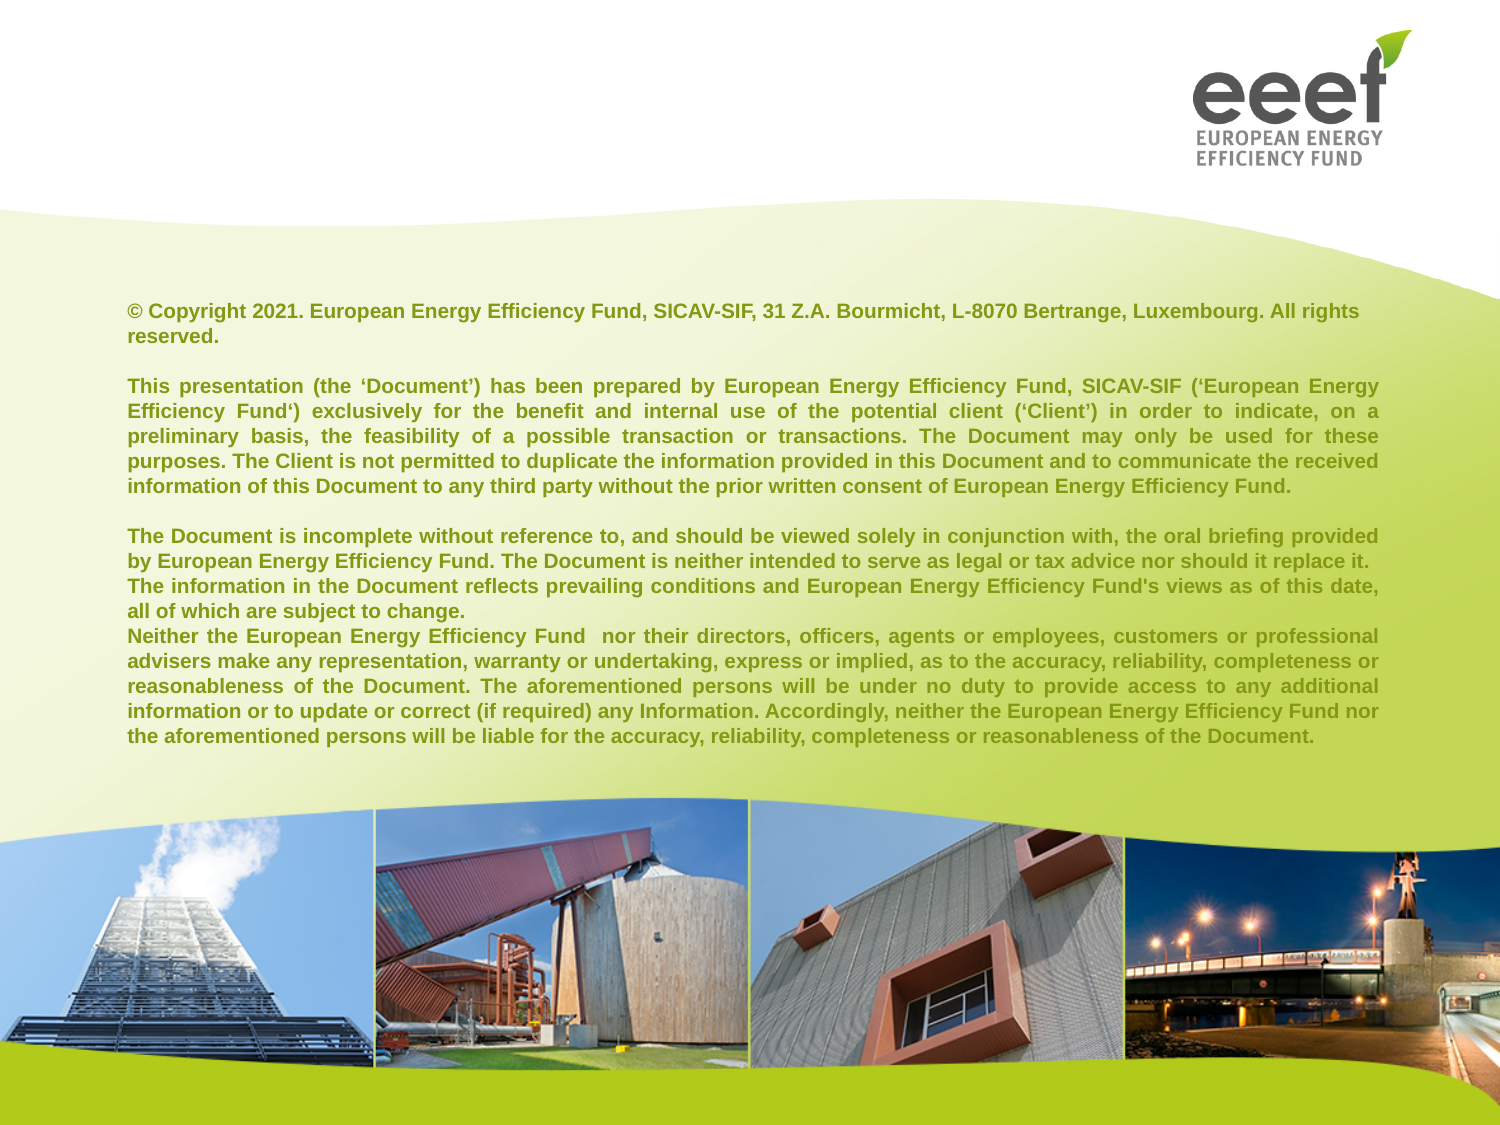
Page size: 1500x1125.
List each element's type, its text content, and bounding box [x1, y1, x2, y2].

picture [0, 0, 1500, 1125]
title © Copyright 2021. European Energy Efficiency Fund, SICAV-SIF, 31 Z.A. Bourmicht, L-8070 Bertrange, Luxembourg. All rights reserved. This presentation (the ‘Document’) has been prepared by European Energy Efficiency Fund, SICAV-SIF (‘European Energy Efficiency Fund‘) exclusively for the benefit and internal use of the potential client (‘Client’) in order to indicate, on a preliminary basis, the feasibility of a possible transaction or transactions. The Document may only be used for these purposes. The Client is not permitted to duplicate the information provided in this Document and to communicate the received information of this Document to any third party without the prior written consent of European Energy Efficiency Fund. The Document is incomplete without reference to, and should be viewed solely in conjunction with, the oral briefing provided by European Energy Efficiency Fund. The Document is neither intended to serve as legal or tax advice nor should it replace it. The information in the Document reflects prevailing conditions and European Energy Efficiency Fund's views as of this date, all of which are subject to change. Neither the European Energy Efficiency Fund nor their directors, officers, agents or employees, customers or professional advisers make any representation, warranty or undertaking, express or implied, as to the accuracy, reliability, completeness or reasonableness of the Document. The aforementioned persons will be under no duty to provide access to any additional information or to update or correct (if required) any Information. Accordingly, neither the European Energy Efficiency Fund nor the aforementioned persons will be liable for the accuracy, reliability, completeness or reasonableness of the Document. [112, 290, 1394, 481]
